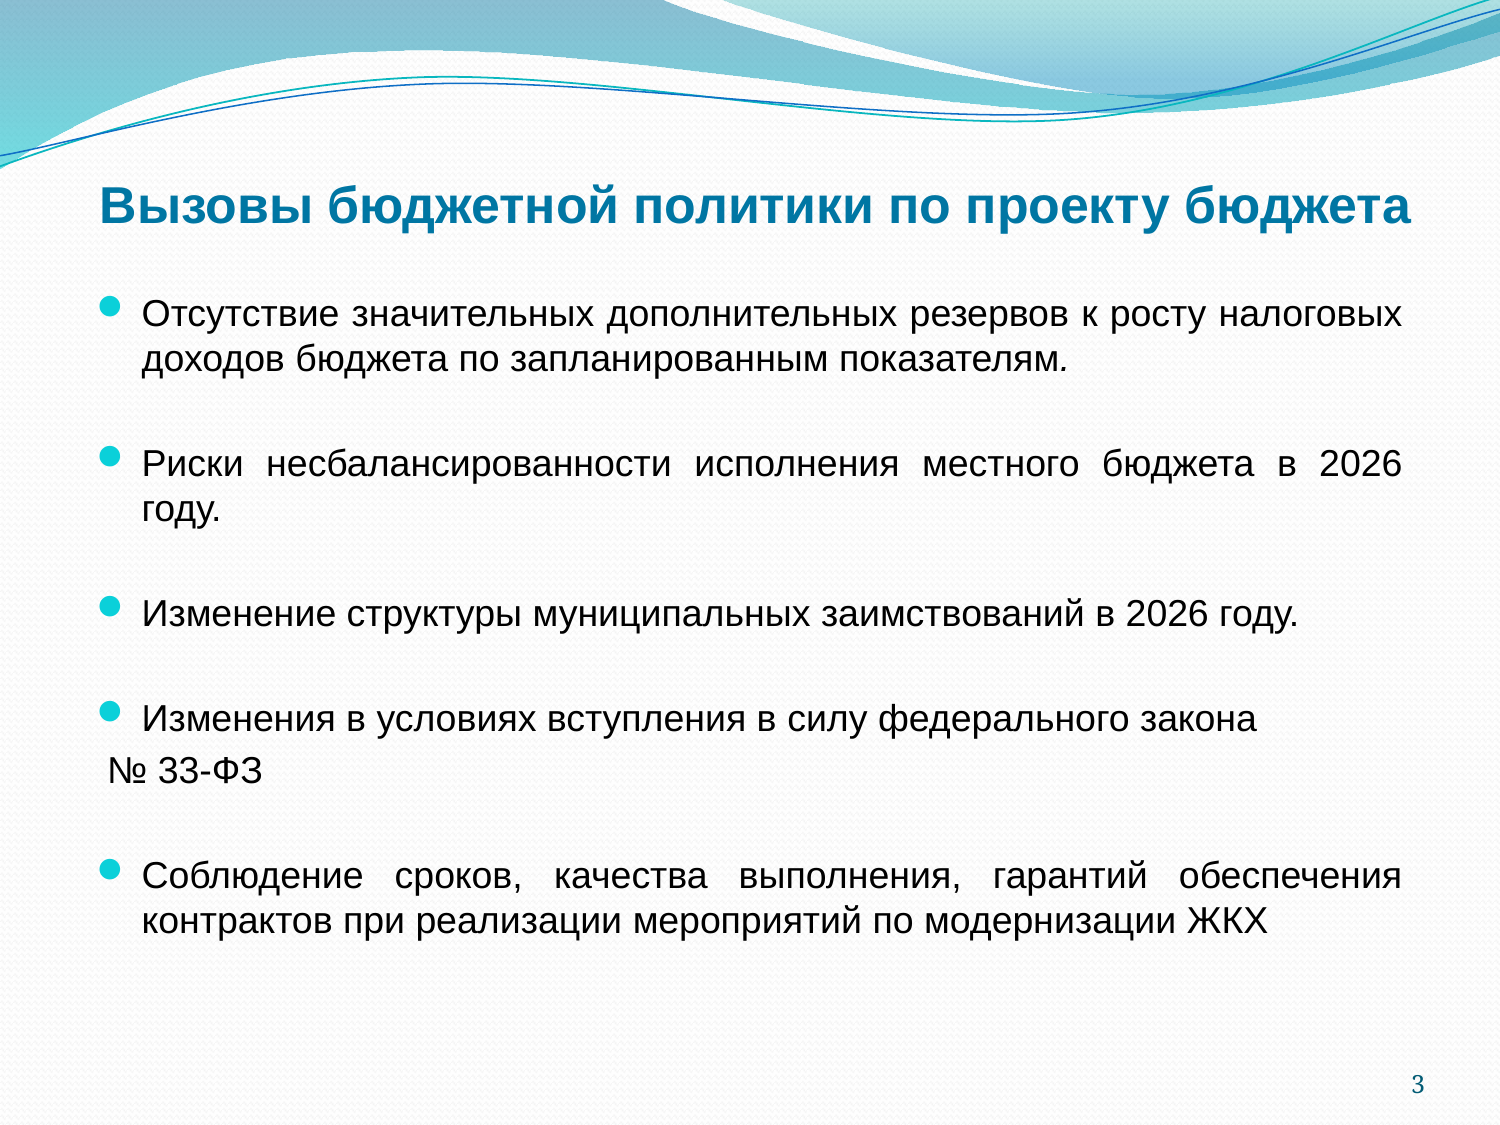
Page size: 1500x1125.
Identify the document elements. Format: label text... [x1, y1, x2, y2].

text_box Отсутствие значительных дополнительных резервов к росту налоговых доходов бюджета по запланированным показателям. Риски несбалансированности исполнения местного бюджета в 2026 году. Изменение структуры муниципальных заимствований в 2026 году. Изменения в условиях вступления в силу федерального закона № 33-ФЗ Соблюдение сроков, качества выполнения, гарантий обеспечения контрактов при реализации мероприятий по модернизации ЖКХ [81, 281, 1418, 1005]
slide_number 3 [1299, 1042, 1425, 1103]
title Вызовы бюджетной политики по проекту бюджета [75, 115, 1438, 235]
